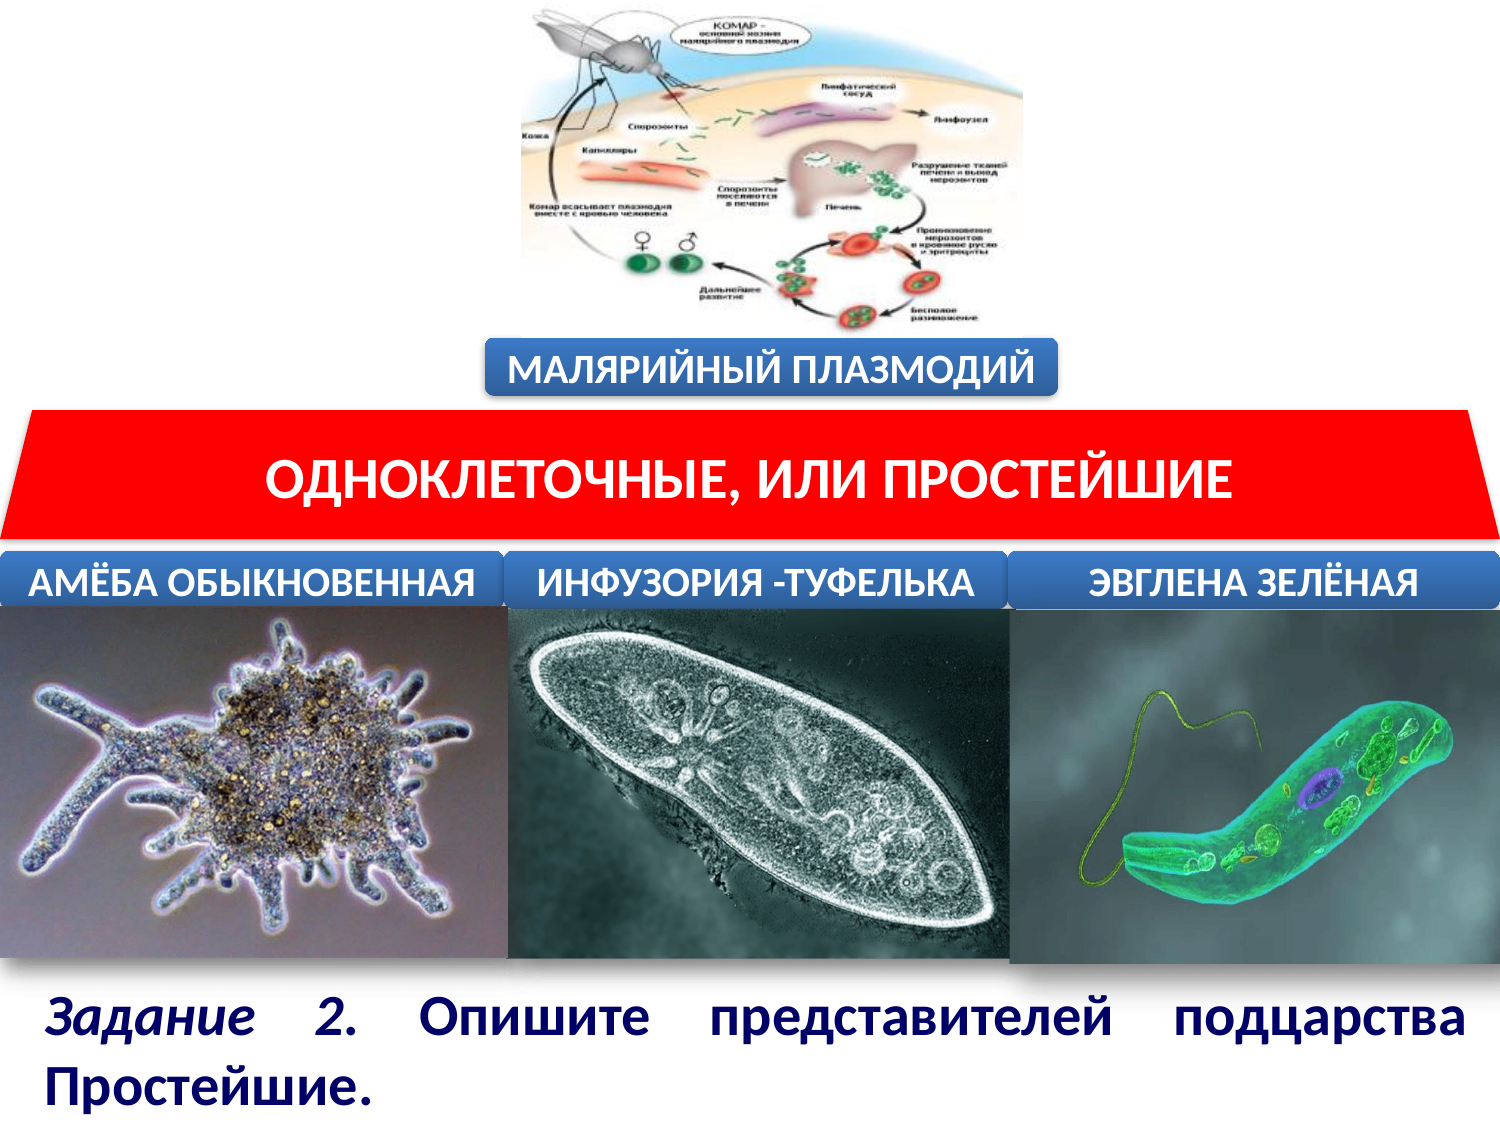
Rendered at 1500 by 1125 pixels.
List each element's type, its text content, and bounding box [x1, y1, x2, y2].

text_box АМЁБА ОБЫКНОВЕННАЯ [0, 550, 502, 582]
text_box ИНФУЗОРИЯ -ТУФЕЛЬКА [503, 550, 1006, 585]
text_box МАЛЯРИЙНЫЙ ПЛАЗМОДИЙ [484, 337, 1059, 397]
picture [521, 3, 1023, 338]
picture [0, 579, 1500, 1024]
text_box Задание 2. Опишите представителей подцарства Простейшие. [29, 1011, 1483, 1125]
text_box ОДНОКЛЕТОЧНЫЕ, ИЛИ ПРОСТЕЙШИЕ [0, 410, 1500, 540]
text_box ЭВГЛЕНА ЗЕЛЁНАЯ [1007, 550, 1500, 578]
